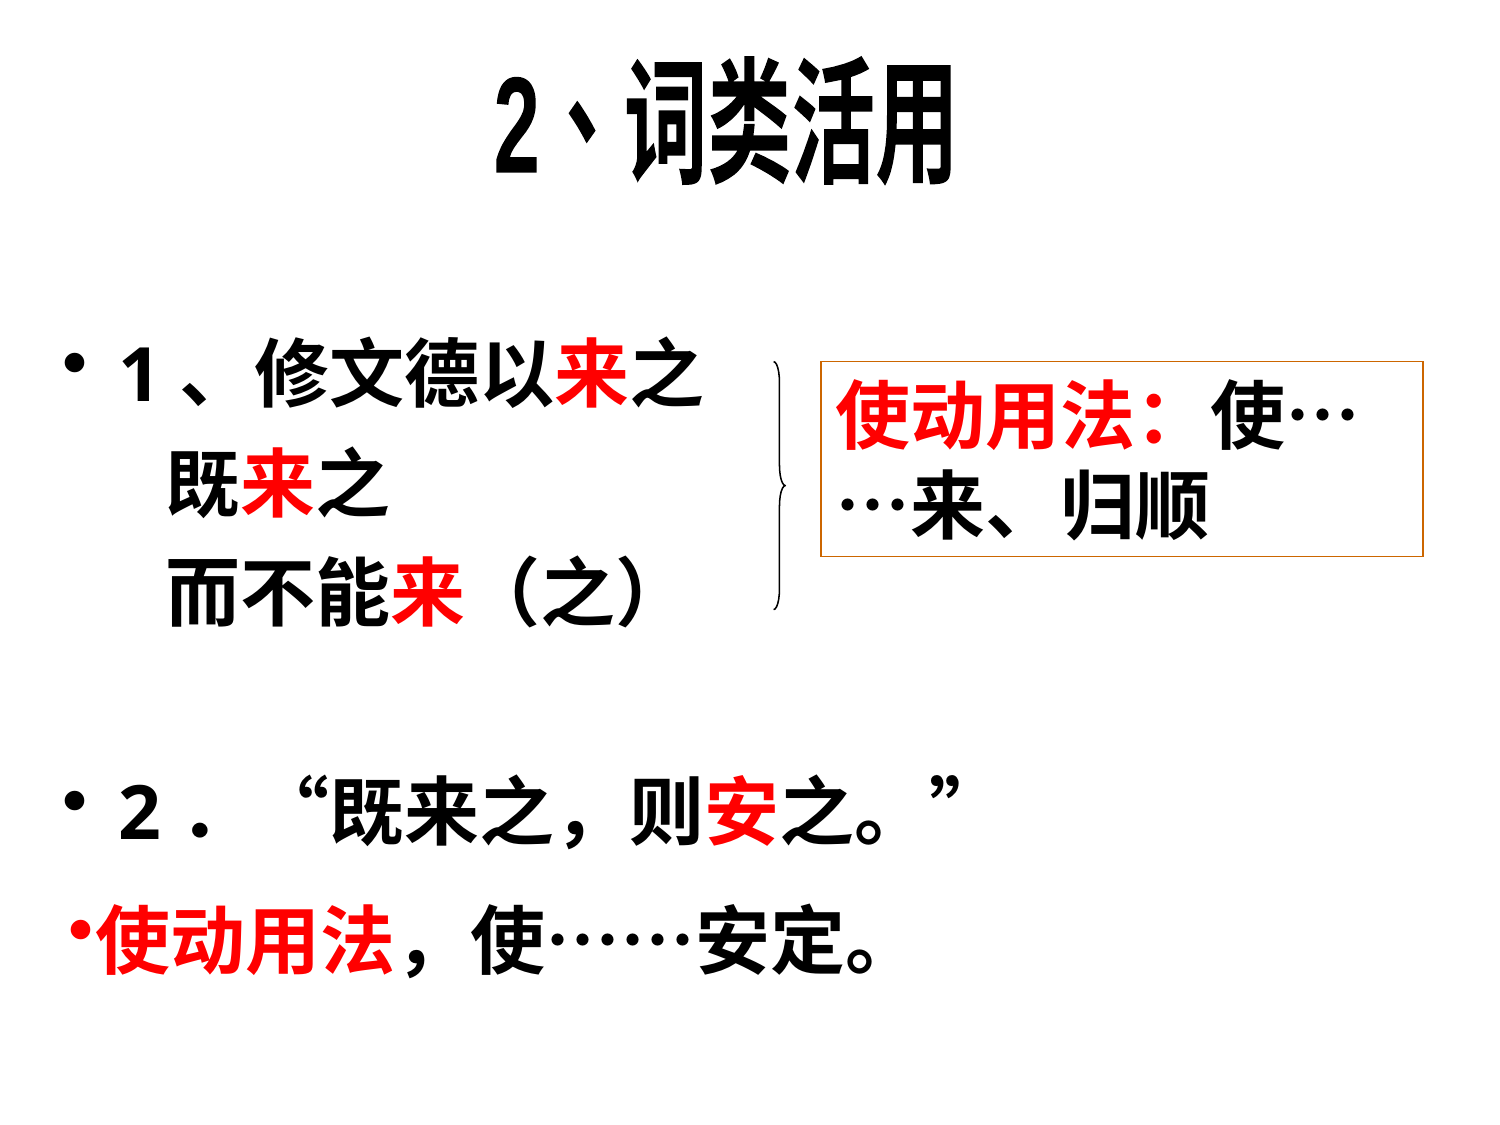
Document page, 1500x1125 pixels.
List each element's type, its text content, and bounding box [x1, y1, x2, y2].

text_box [773, 361, 786, 610]
list 1、修文德以来之 既来之 而不能来（之） 2．“既来之，则安之。” [47, 314, 1324, 990]
text_box 使动用法，使……安定。 [54, 881, 936, 991]
text_box 使动用法：使……来、归顺 [820, 361, 1424, 557]
